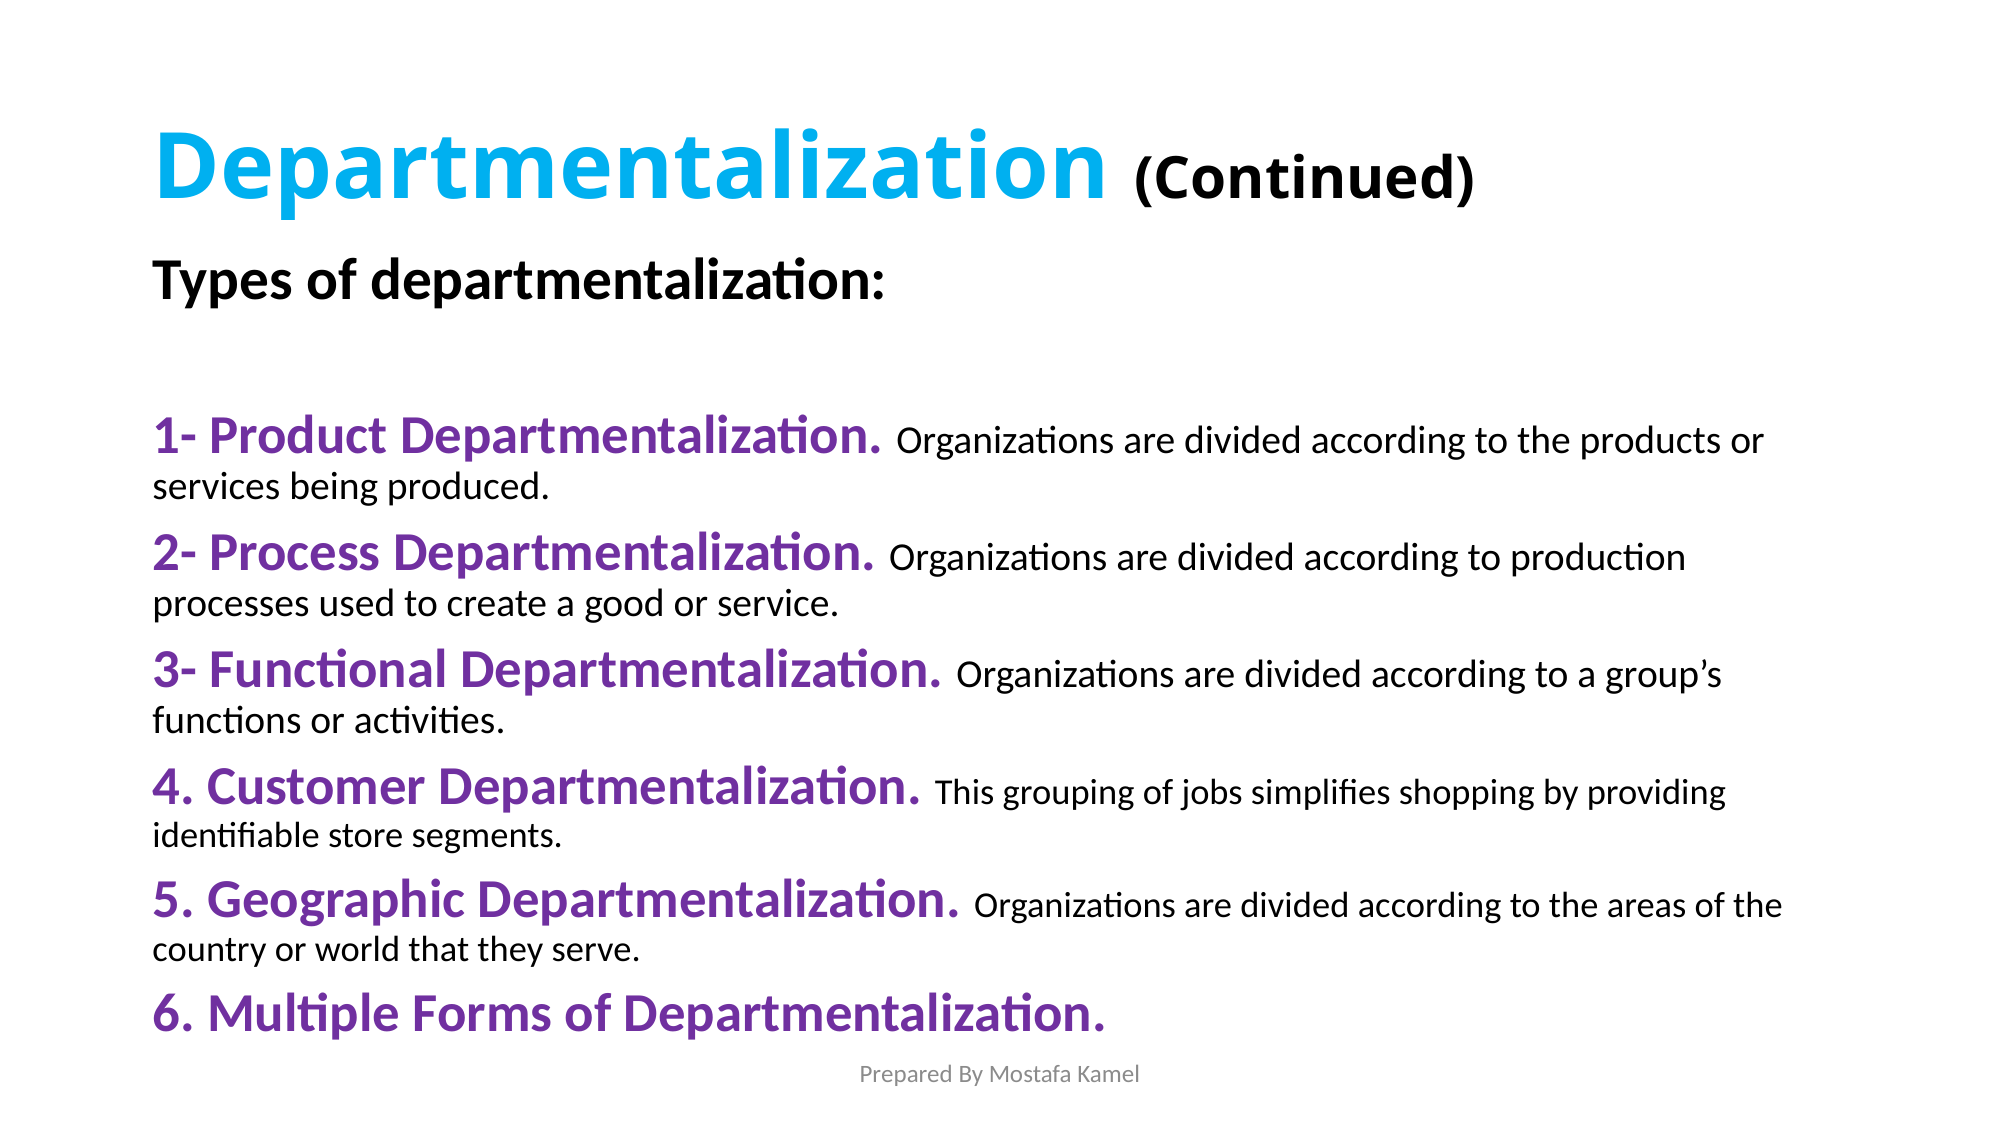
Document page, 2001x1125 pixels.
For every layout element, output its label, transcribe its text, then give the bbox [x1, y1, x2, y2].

list Types of departmentalization: 1- Product Departmentalization. Organizations are divided according to the products or services being produced. 2- Process Departmentalization. Organizations are divided according to production processes used to create a good or service. 3- Functional Departmentalization. Organizations are divided according to a group’s functions or activities. 4. Customer Departmentalization. This grouping of jobs simplifies shopping by providing identifiable store segments. 5. Geographic Departmentalization. Organizations are divided according to the areas of the country or world that they serve. 6. Multiple Forms of Departmentalization. [137, 240, 1863, 1057]
footer Prepared By Mostafa Kamel [662, 1042, 1338, 1103]
title Departmentalization (Continued) [137, 59, 1863, 240]
